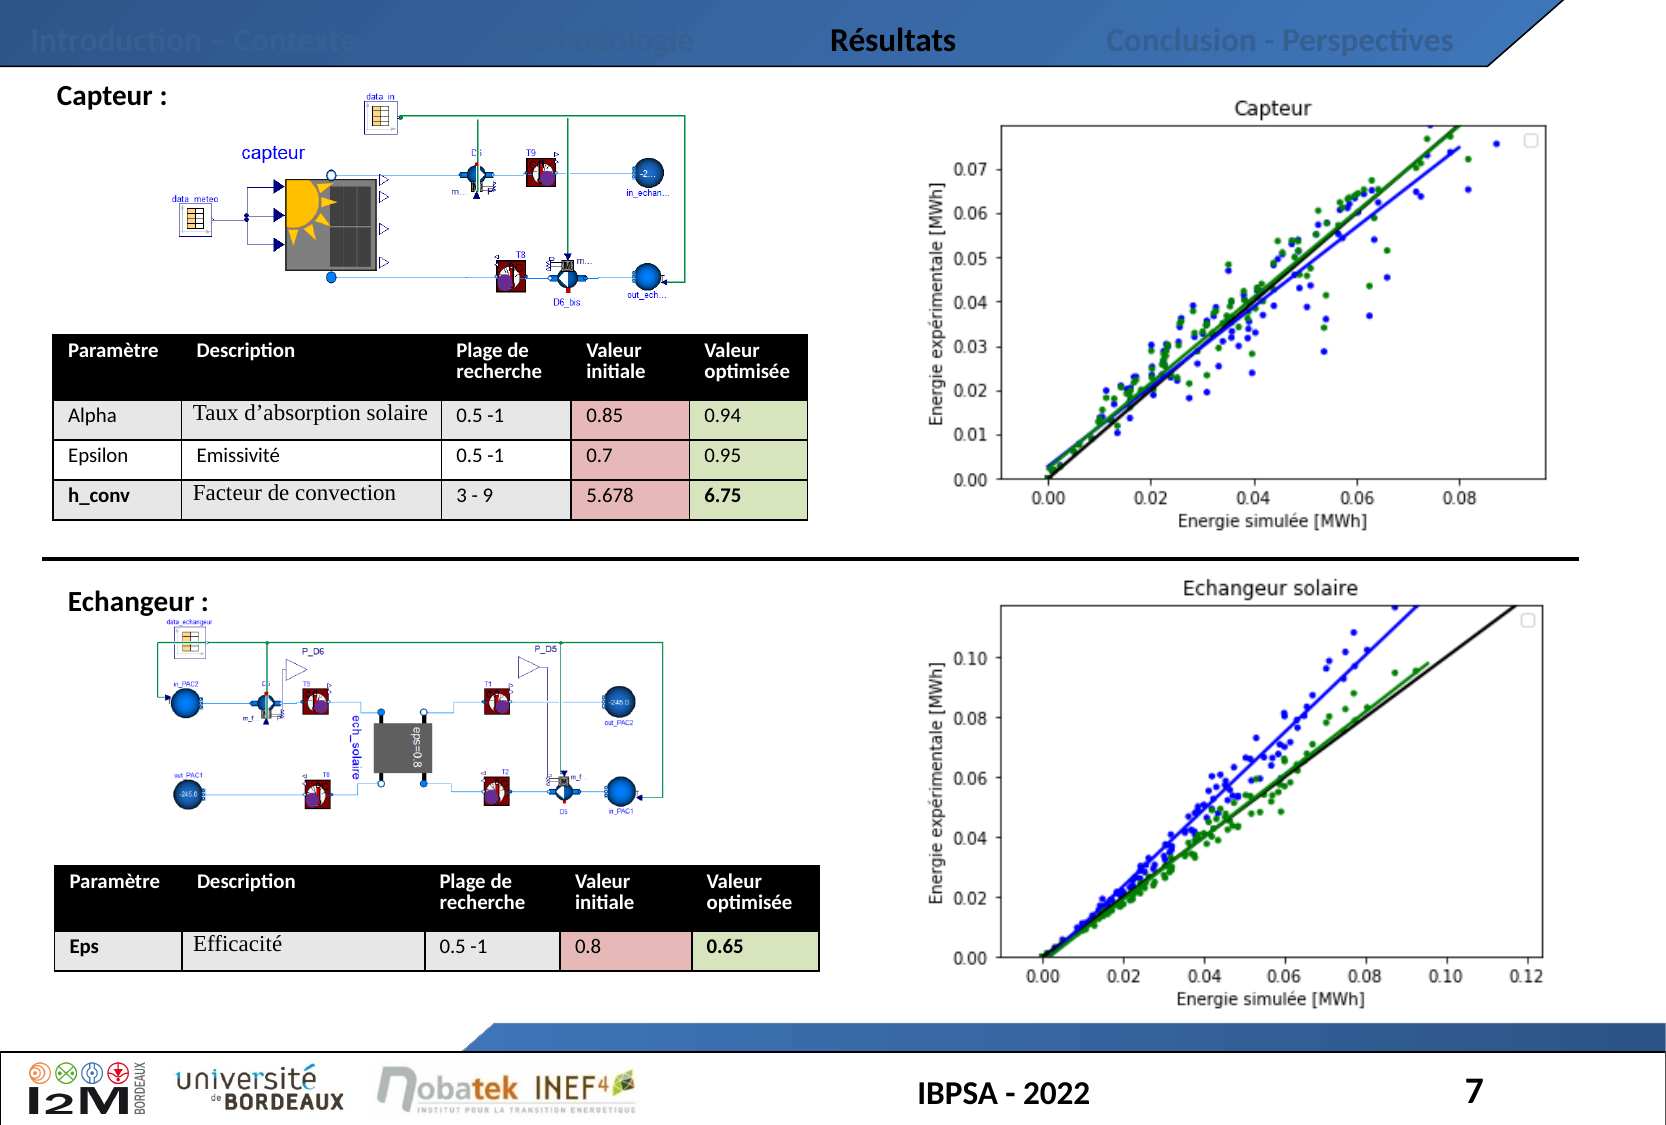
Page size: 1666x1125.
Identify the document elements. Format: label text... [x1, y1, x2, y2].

text_box 7 [1450, 1058, 1663, 1125]
table_header Paramètre [55, 867, 181, 930]
table_cell Facteur de convection [182, 481, 441, 519]
table_cell Emissivité [182, 441, 441, 479]
table_header Description [183, 867, 424, 930]
text_box Introduction – Contexte Méthodologie Résultats Conclusion - Perspectives [15, 10, 1625, 66]
table_header Valeur optimisée [690, 336, 807, 399]
table_cell Eps [55, 932, 181, 970]
text_box Capteur : [42, 69, 489, 119]
table_cell 0.5 -1 [442, 401, 570, 439]
table_header Plage de recherche [442, 336, 570, 399]
table_header Valeur optimisée [693, 867, 818, 930]
table_cell 6.75 [690, 481, 807, 519]
table_cell 5.678 [572, 481, 689, 519]
table_header Valeur initiale [561, 867, 691, 930]
picture [159, 1053, 361, 1125]
table_cell 0.65 [693, 932, 818, 970]
picture [29, 1062, 145, 1114]
table_header Paramètre [54, 336, 181, 399]
table_header Valeur initiale [572, 336, 689, 399]
table_cell Taux d’absorption solaire [182, 401, 441, 439]
table_header Plage de recherche [426, 867, 559, 930]
table_cell 0.85 [572, 401, 689, 439]
table_cell 0.7 [572, 441, 689, 479]
table_cell 0.8 [561, 932, 691, 970]
table_header Description [182, 336, 441, 399]
picture [372, 1061, 640, 1118]
picture [918, 568, 1555, 1020]
table_cell 0.5 -1 [442, 441, 570, 479]
table_cell Alpha [54, 401, 181, 439]
table_cell 3 - 9 [442, 481, 570, 519]
table_cell 0.5 -1 [426, 932, 559, 970]
table_cell 0.94 [690, 401, 807, 439]
table_cell 0.95 [690, 441, 807, 479]
table_cell Epsilon [54, 441, 181, 479]
picture [145, 614, 677, 821]
table_cell h_conv [54, 481, 181, 519]
picture [918, 88, 1556, 543]
picture [160, 91, 705, 316]
table_cell Efficacité [183, 932, 424, 970]
text_box Echangeur : [53, 574, 500, 625]
